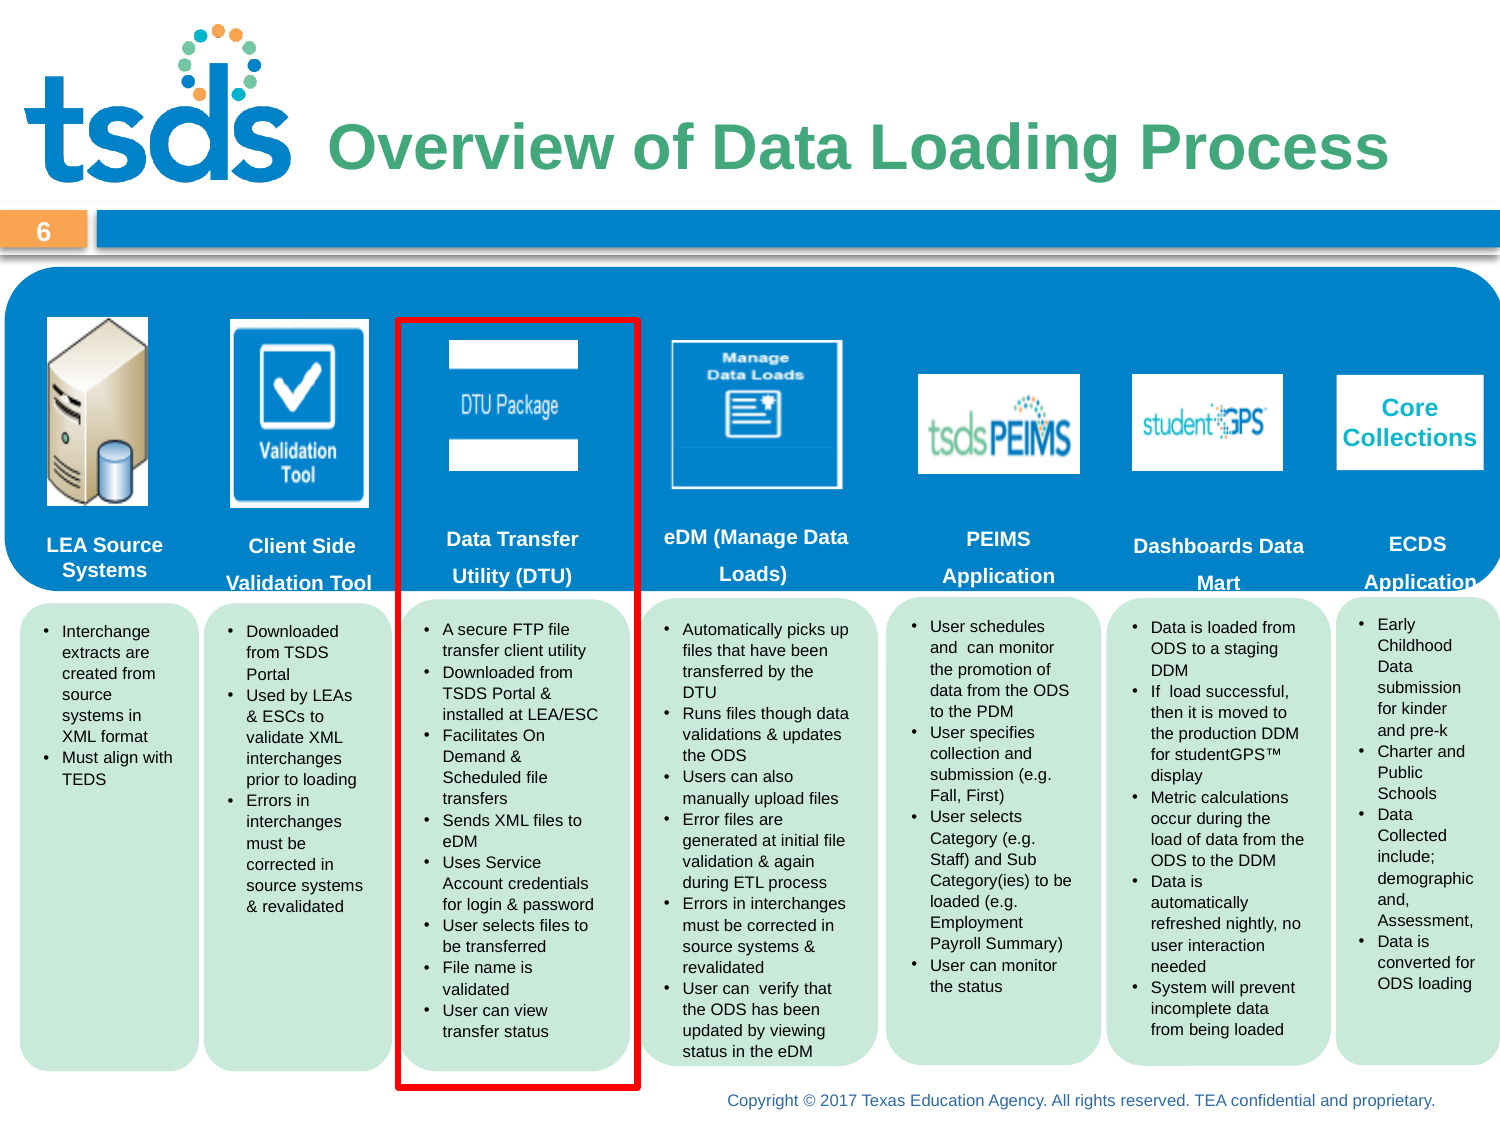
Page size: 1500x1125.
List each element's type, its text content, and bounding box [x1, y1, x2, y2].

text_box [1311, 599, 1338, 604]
text_box [396, 318, 639, 1089]
text_box [904, 597, 1099, 604]
text_box LEA Source Systems [17, 524, 193, 615]
text_box [1335, 459, 1485, 472]
picture [671, 341, 842, 489]
picture [1133, 375, 1282, 470]
slide_number 6 [0, 210, 88, 251]
picture [48, 318, 147, 505]
text_box eDM (Manage Data Loads) [639, 503, 875, 595]
text_box Automatically picks up files that have been transferred by the DTU Runs files though data validations & updates the ODS Users can also manually upload files Error files are generated at initial file validation & again during ETL process Errors in interchanges must be corrected in source systems & revalidated User can verify that the ODS has been updated by viewing status in the eDM [639, 596, 880, 1068]
text_box ECDS Application [1301, 511, 1500, 599]
text_box Early Childhood Data submission for kinder and pre-k Charter and Public Schools Data Collected include; demographic and, Assessment, Data is converted for ODS loading [1334, 599, 1500, 1067]
picture [24, 24, 291, 191]
text_box User schedules and can monitor the promotion of data from the ODS to the PDM User specifies collection and submission (e.g. Fall, First) User selects Category (e.g. Staff) and Sub Category(ies) to be loaded (e.g. Employment Payroll Summary) User can monitor the status [884, 600, 1103, 1067]
text_box Interchange extracts are created from source systems in XML format Must align with TEDS [18, 613, 201, 1073]
picture [450, 341, 577, 470]
text_box Client Side Validation Tool [196, 512, 396, 604]
text_box Core Collections [1316, 384, 1500, 459]
text_box [3, 265, 1500, 593]
text_box Dashboards Data Mart [1099, 512, 1301, 604]
picture [919, 375, 1079, 473]
picture [231, 320, 368, 507]
text_box PEIMS Application [879, 505, 1118, 597]
text_box [1335, 373, 1485, 384]
text_box Data is loaded from ODS to a staging DDM If load successful, then it is moved to the production DDM for studentGPS™ display Metric calculations occur during the load of data from the ODS to the DDM Data is automatically refreshed nightly, no user interaction needed System will prevent incomplete data from being loaded [1104, 596, 1333, 1068]
text_box Downloaded from TSDS Portal Used by LEAs & ESCs to validate XML interchanges prior to loading Errors in interchanges must be corrected in source systems & revalidated [202, 604, 394, 1073]
title Overview of Data Loading Process [312, 87, 1413, 200]
